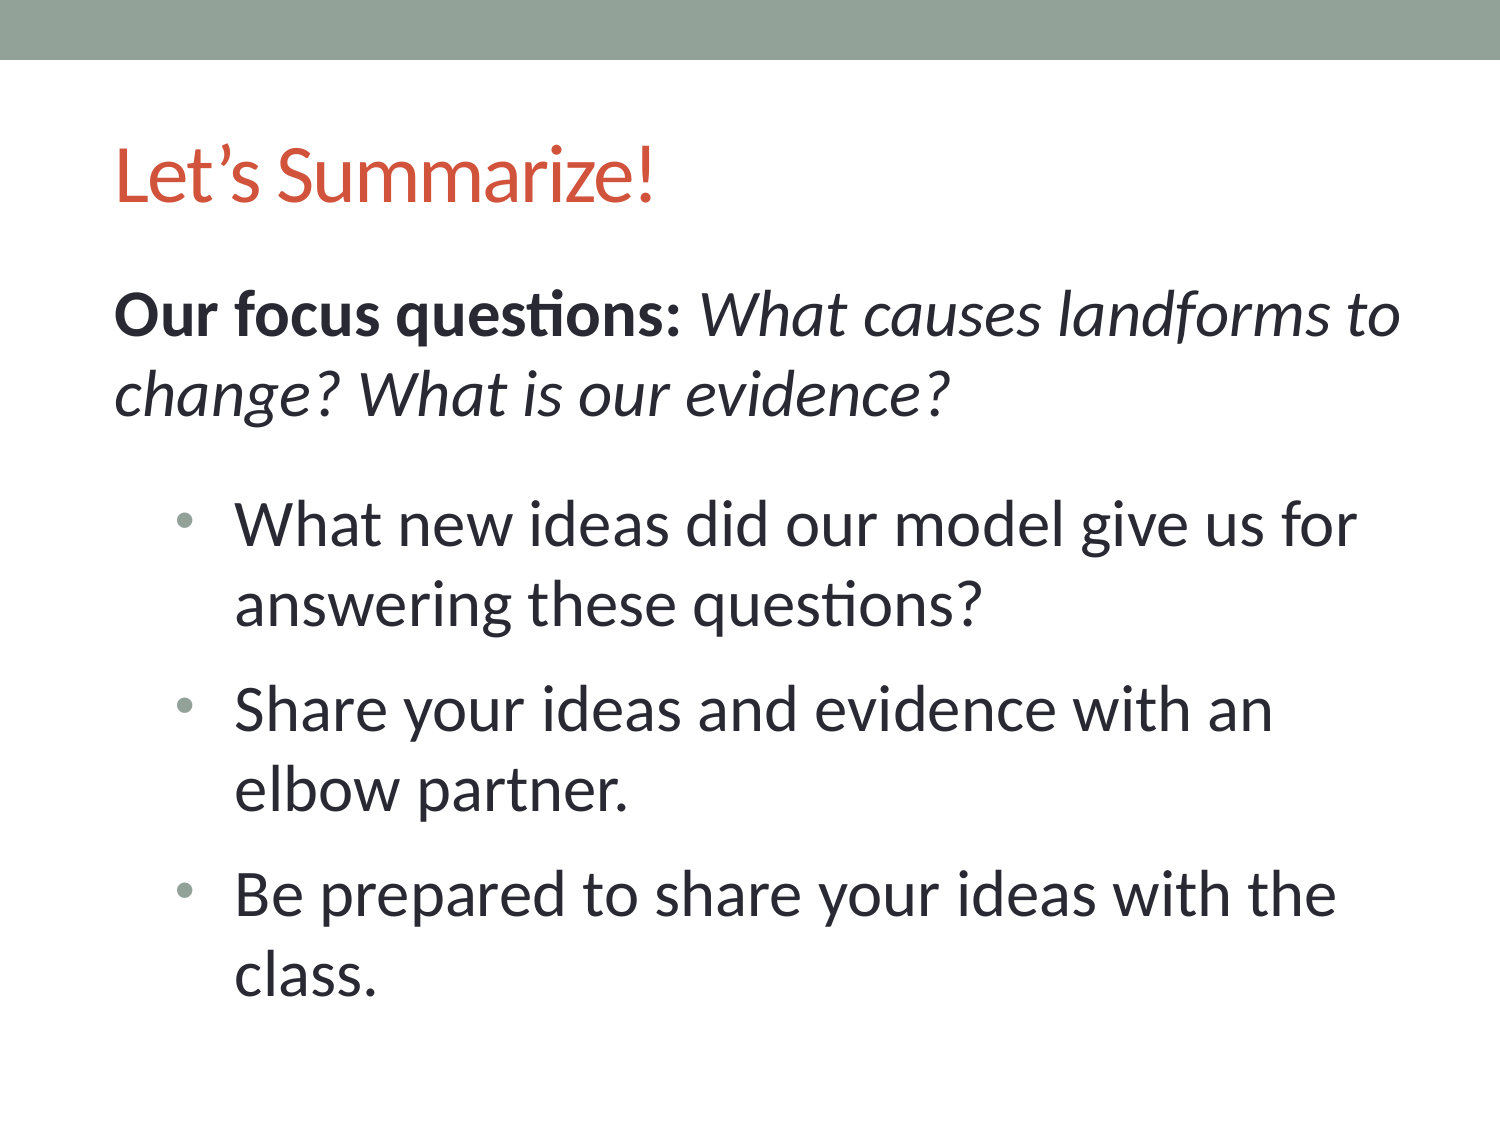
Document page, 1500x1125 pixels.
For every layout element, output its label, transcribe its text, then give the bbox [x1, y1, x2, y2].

list Our focus questions: What causes landforms to change? What is our evidence? What new ideas did our model give us for answering these questions? Share your ideas and evidence with an elbow partner. Be prepared to share your ideas with the class. [99, 262, 1425, 1050]
title Let’s Summarize! [99, 87, 1425, 250]
